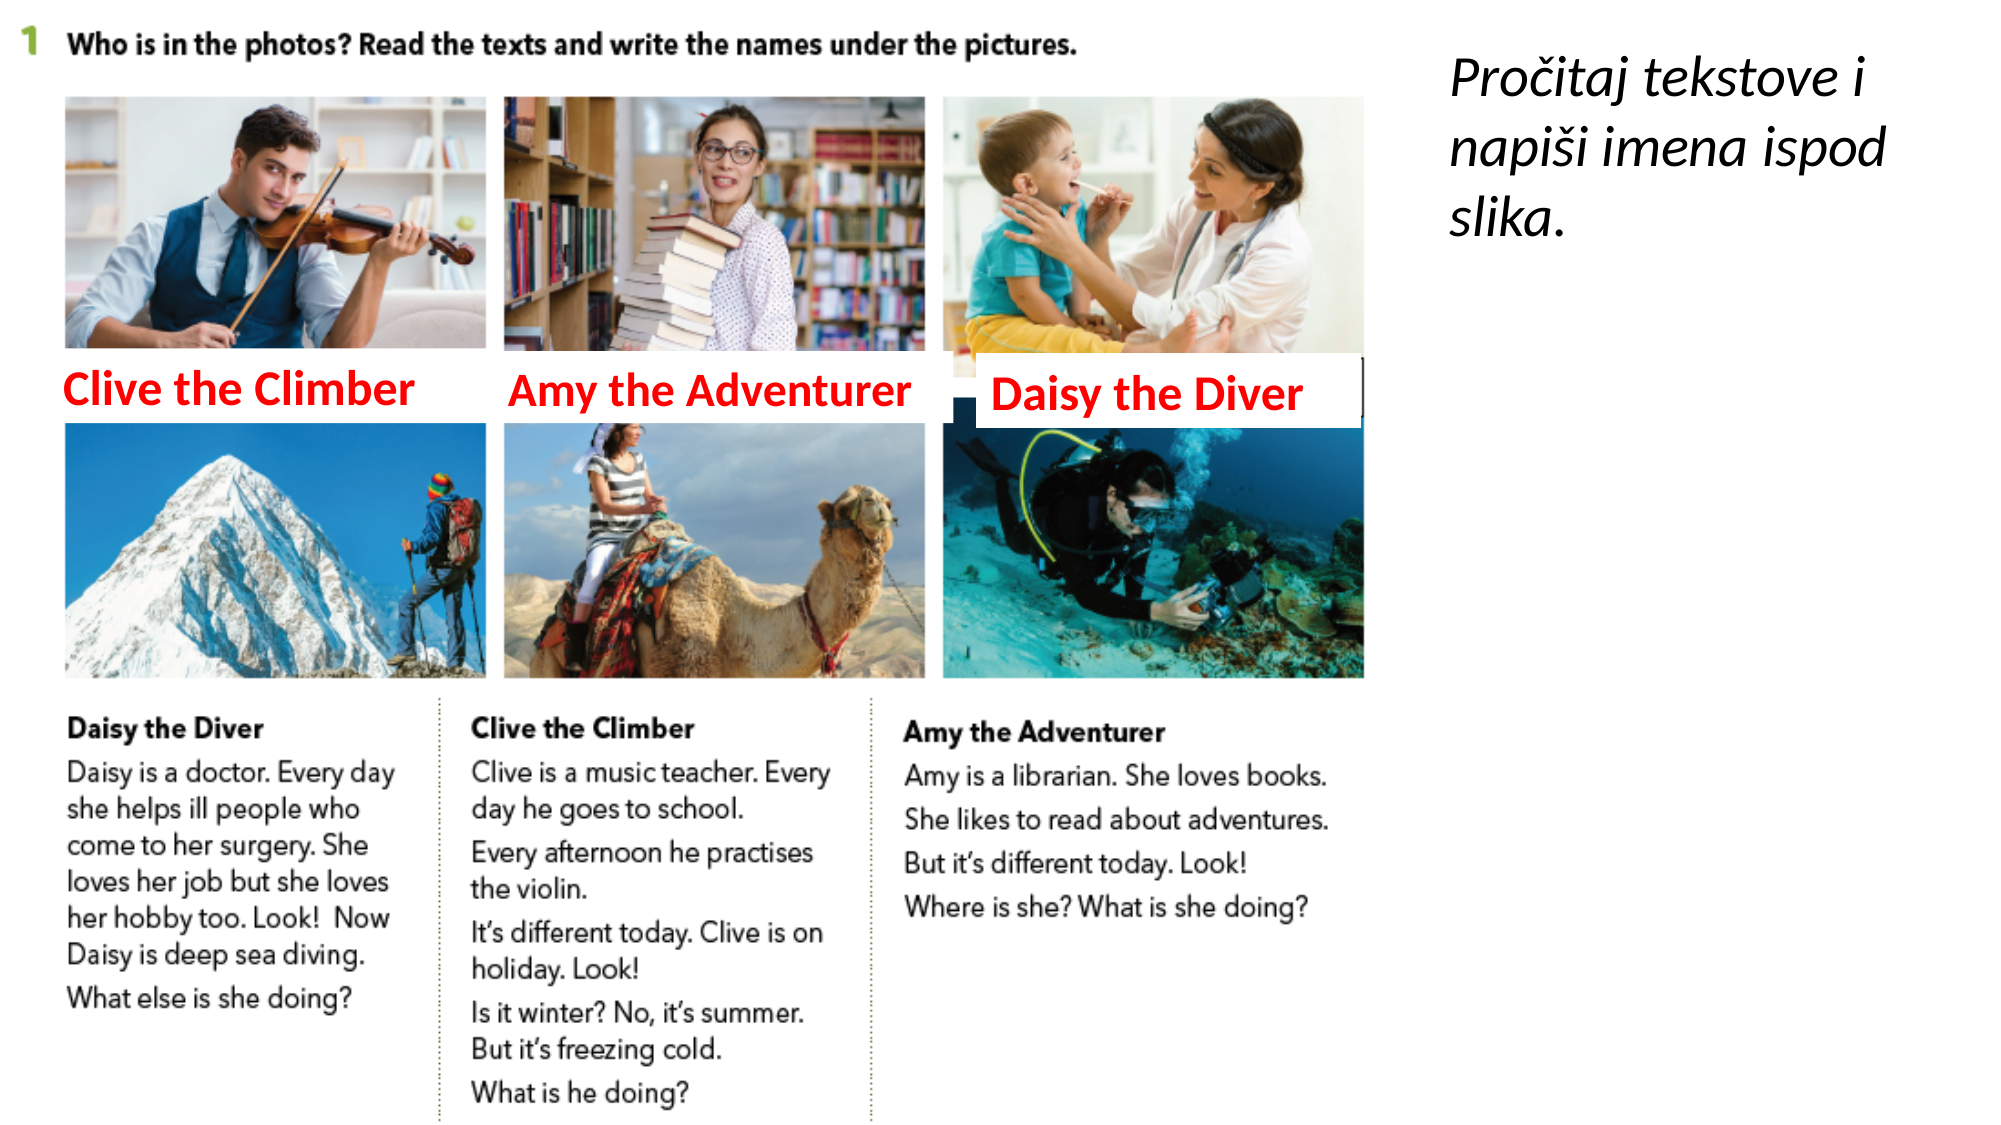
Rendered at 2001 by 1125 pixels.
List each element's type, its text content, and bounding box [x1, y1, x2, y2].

picture [0, 17, 1388, 1125]
text_box Pročitaj tekstove i napiši imena ispod slika. [1434, 30, 1946, 255]
